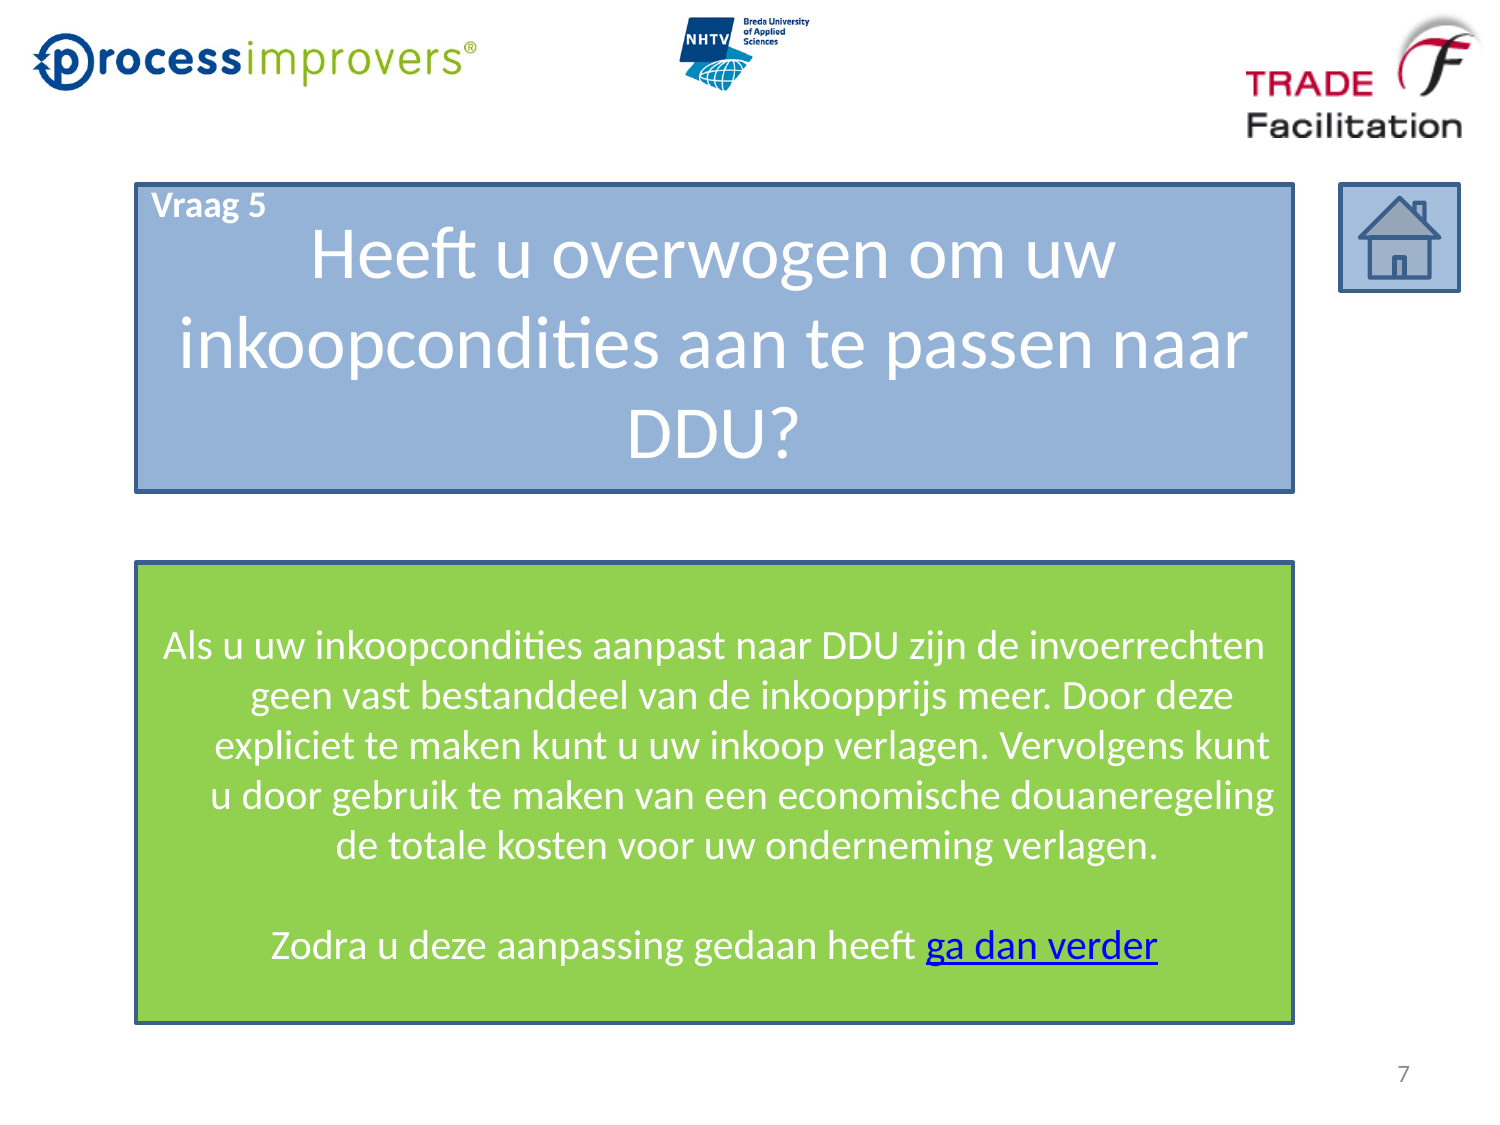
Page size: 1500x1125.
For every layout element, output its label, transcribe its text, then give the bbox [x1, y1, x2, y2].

text_box Als u uw inkoopcondities aanpast naar DDU zijn de invoerrechten geen vast bestanddeel van de inkoopprijs meer. Door deze expliciet te maken kunt u uw inkoop verlagen. Vervolgens kunt u door gebruik te maken van een economische douaneregeling de totale kosten voor uw onderneming verlagen. Zodra u deze aanpassing gedaan heeft ga dan verder [134, 560, 1295, 1025]
picture [1246, 10, 1487, 138]
picture [29, 30, 479, 93]
picture [667, 4, 816, 103]
slide_number 7 [1074, 1042, 1425, 1103]
text_box Heeft u overwogen om uw inkoopcondities aan te passen naar DDU? [134, 182, 1295, 494]
text_box [1338, 182, 1461, 293]
text_box Vraag 5 [136, 172, 282, 233]
